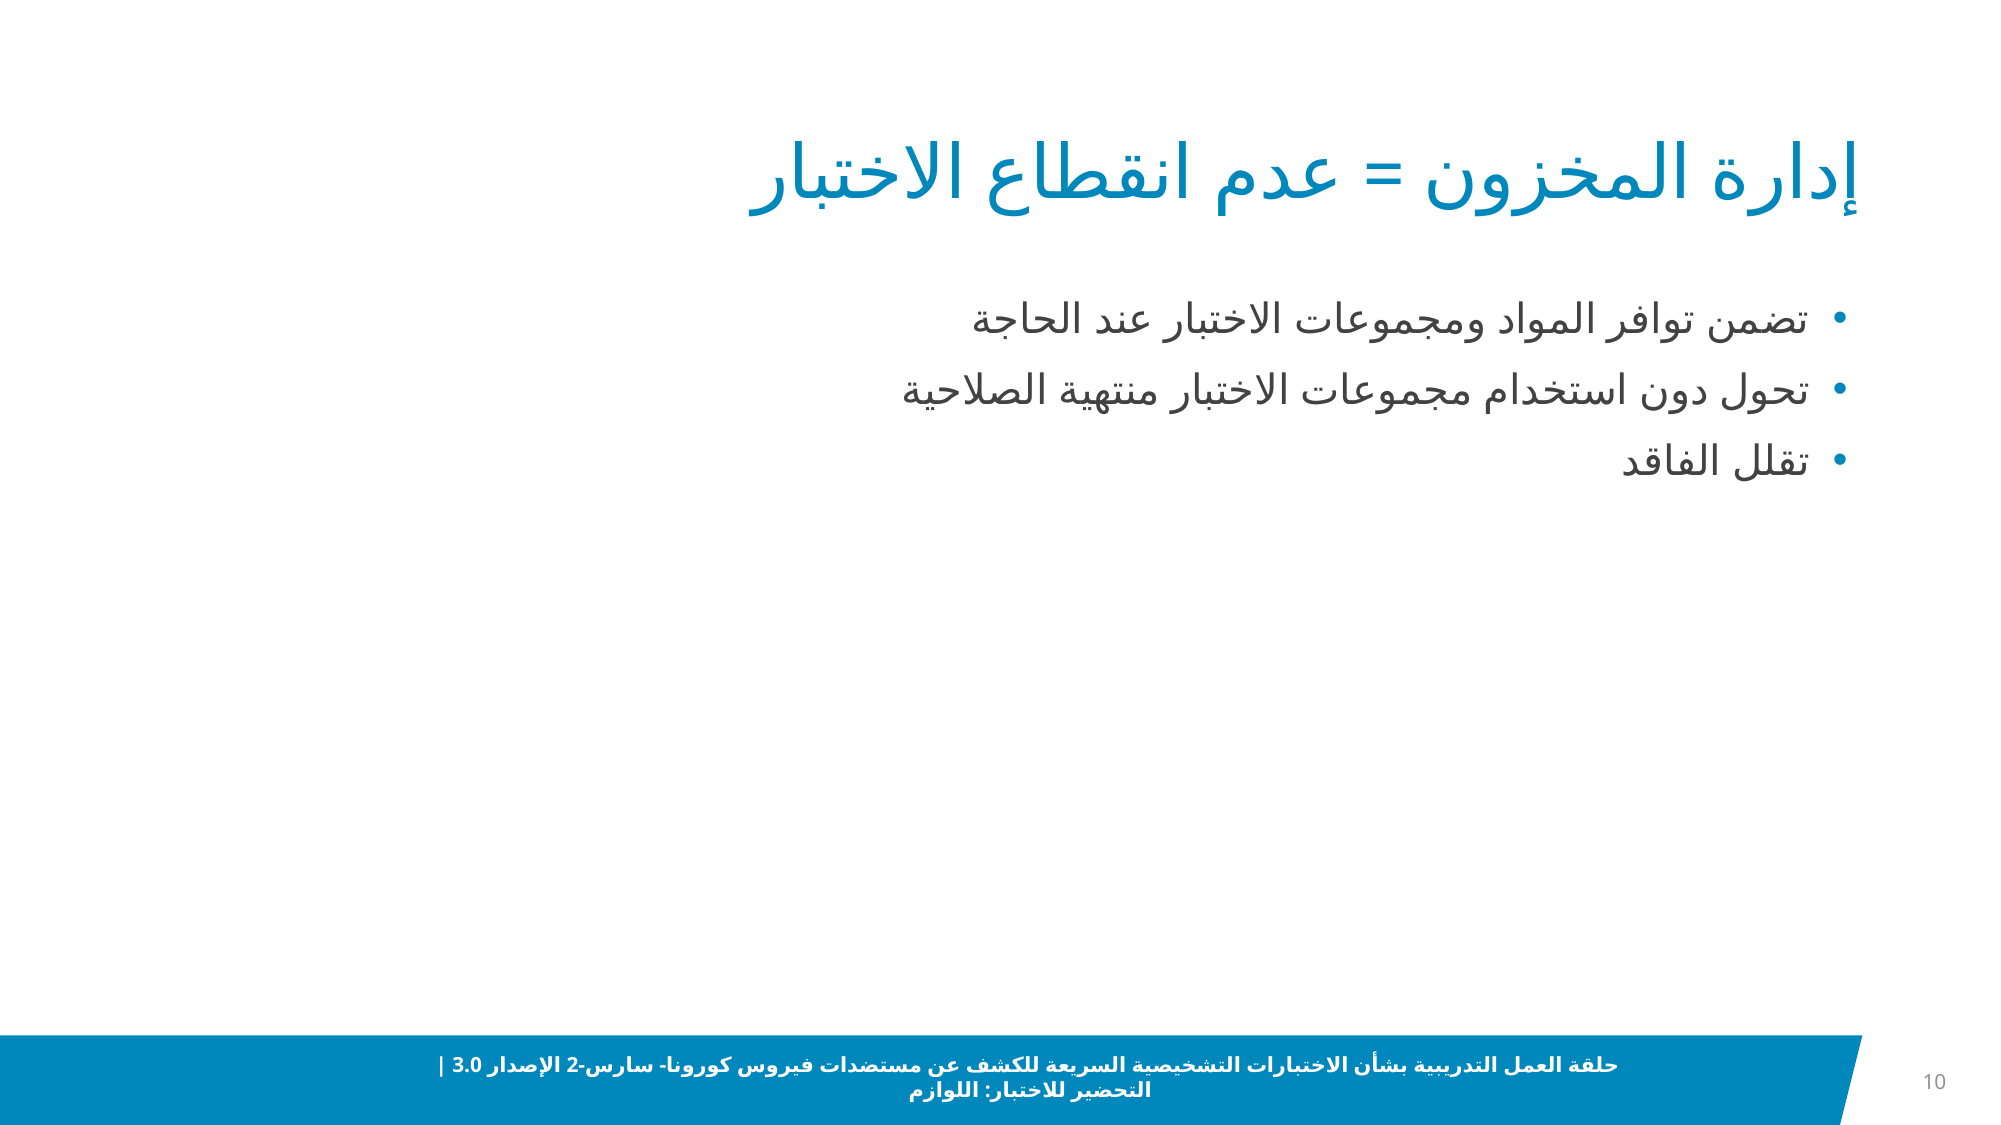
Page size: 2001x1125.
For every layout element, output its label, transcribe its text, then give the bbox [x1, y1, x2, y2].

slide_number 10 [1862, 1035, 1947, 1125]
footer حلقة العمل التدريبية بشأن الاختبارات التشخيصية السريعة للكشف عن مستضدات فيروس كورونا- سارس-2 الإصدار 3.0 | التحضير للاختبار: اللوازم [427, 1035, 1628, 1118]
title إدارة المخزون = عدم انقطاع الاختبار [137, 59, 1863, 215]
list تضمن توافر المواد ومجموعات الاختبار عند الحاجة تحول دون استخدام مجموعات الاختبار منتهية الصلاحية تقلل الفاقد [137, 284, 1863, 1014]
